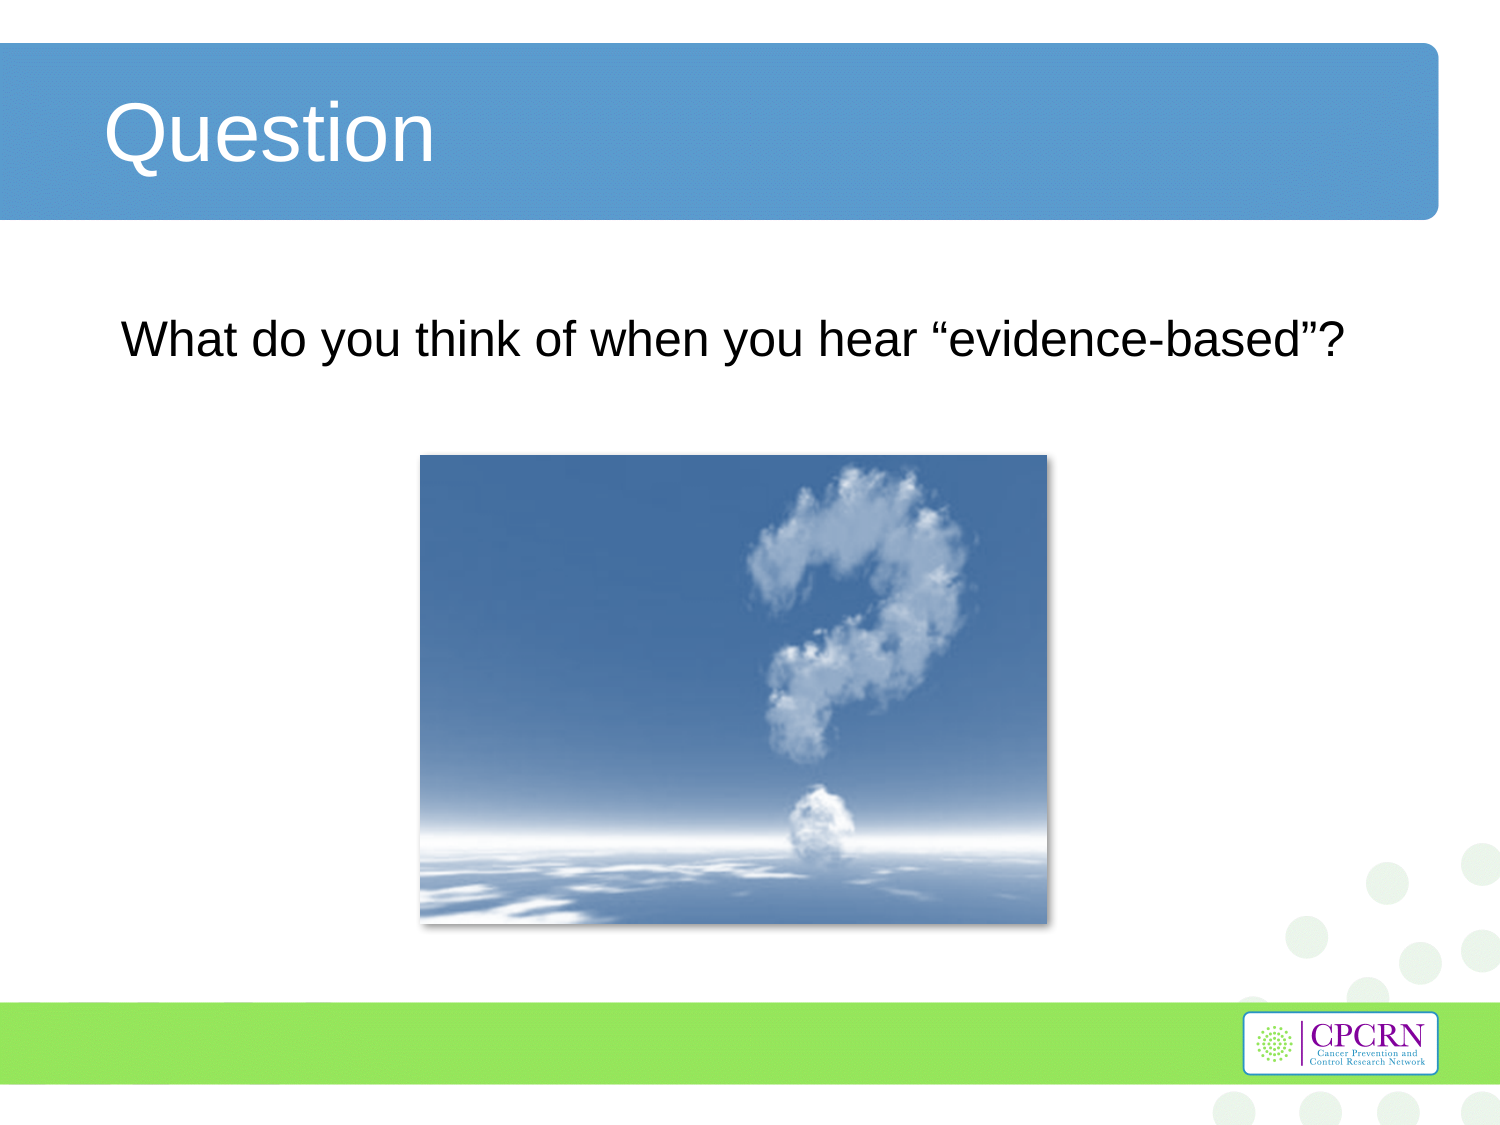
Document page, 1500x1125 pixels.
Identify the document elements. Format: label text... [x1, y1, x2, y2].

list What do you think of when you hear “evidence-based”? [45, 298, 1422, 543]
title Question [88, 34, 1500, 222]
picture [0, 0, 1500, 1125]
